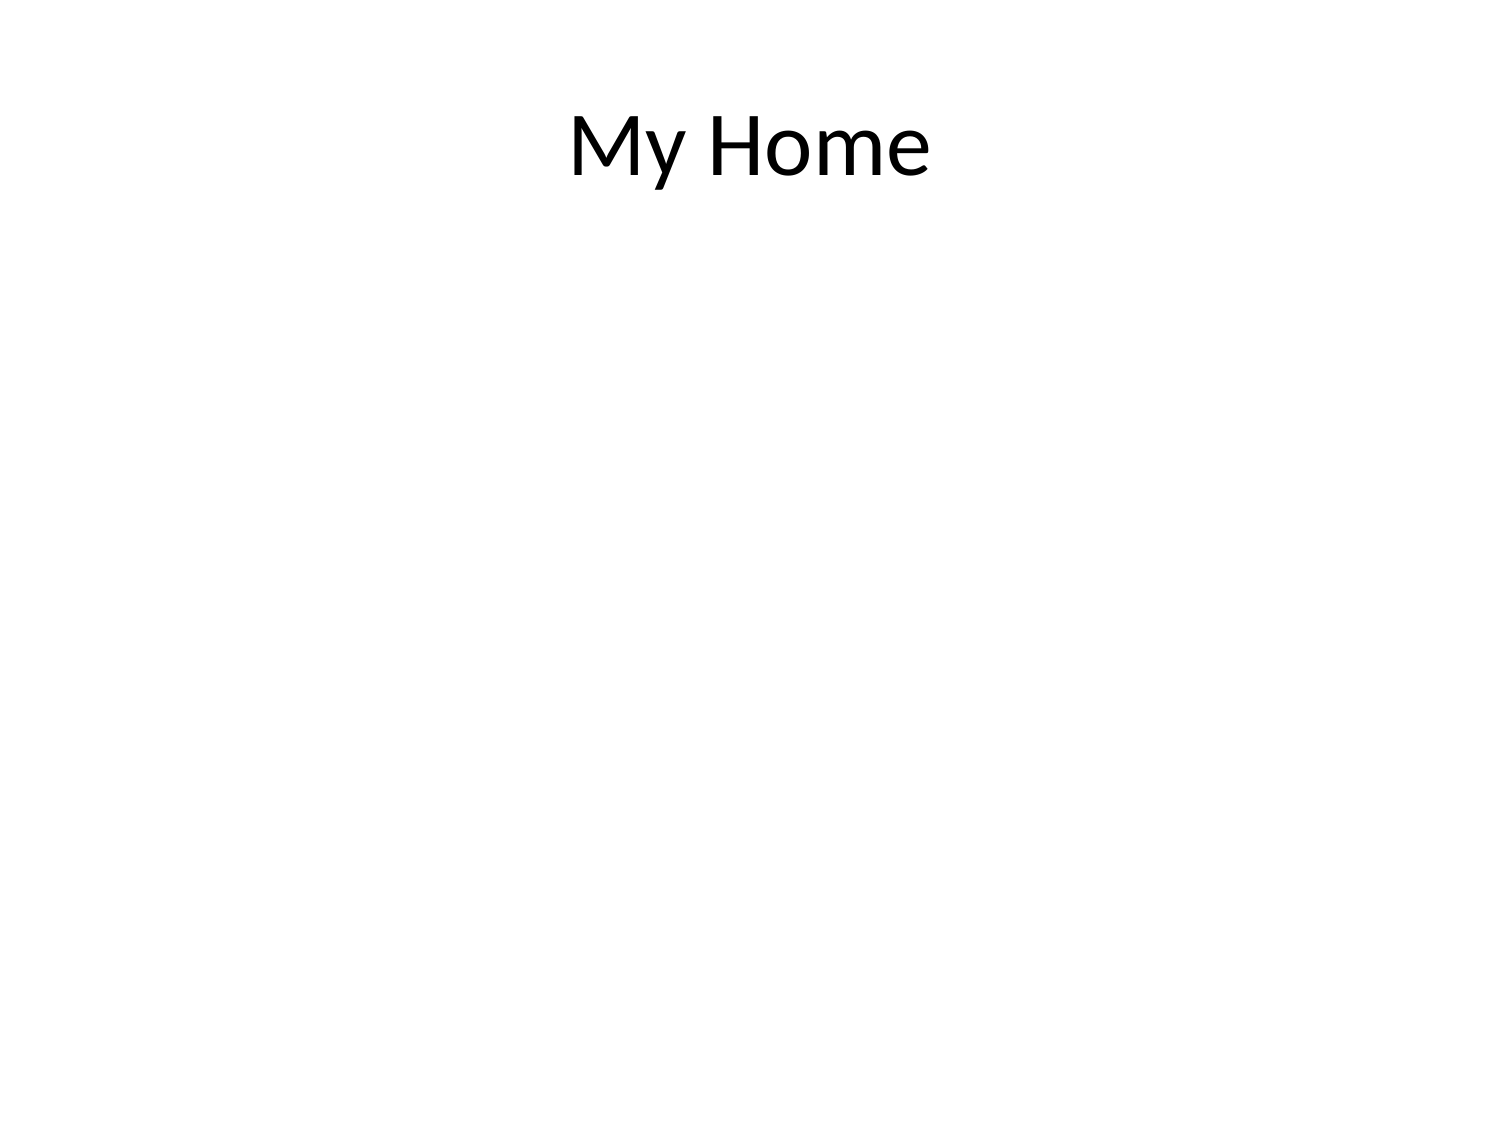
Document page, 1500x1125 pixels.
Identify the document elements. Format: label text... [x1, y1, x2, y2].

title My Home [75, 45, 1425, 233]
